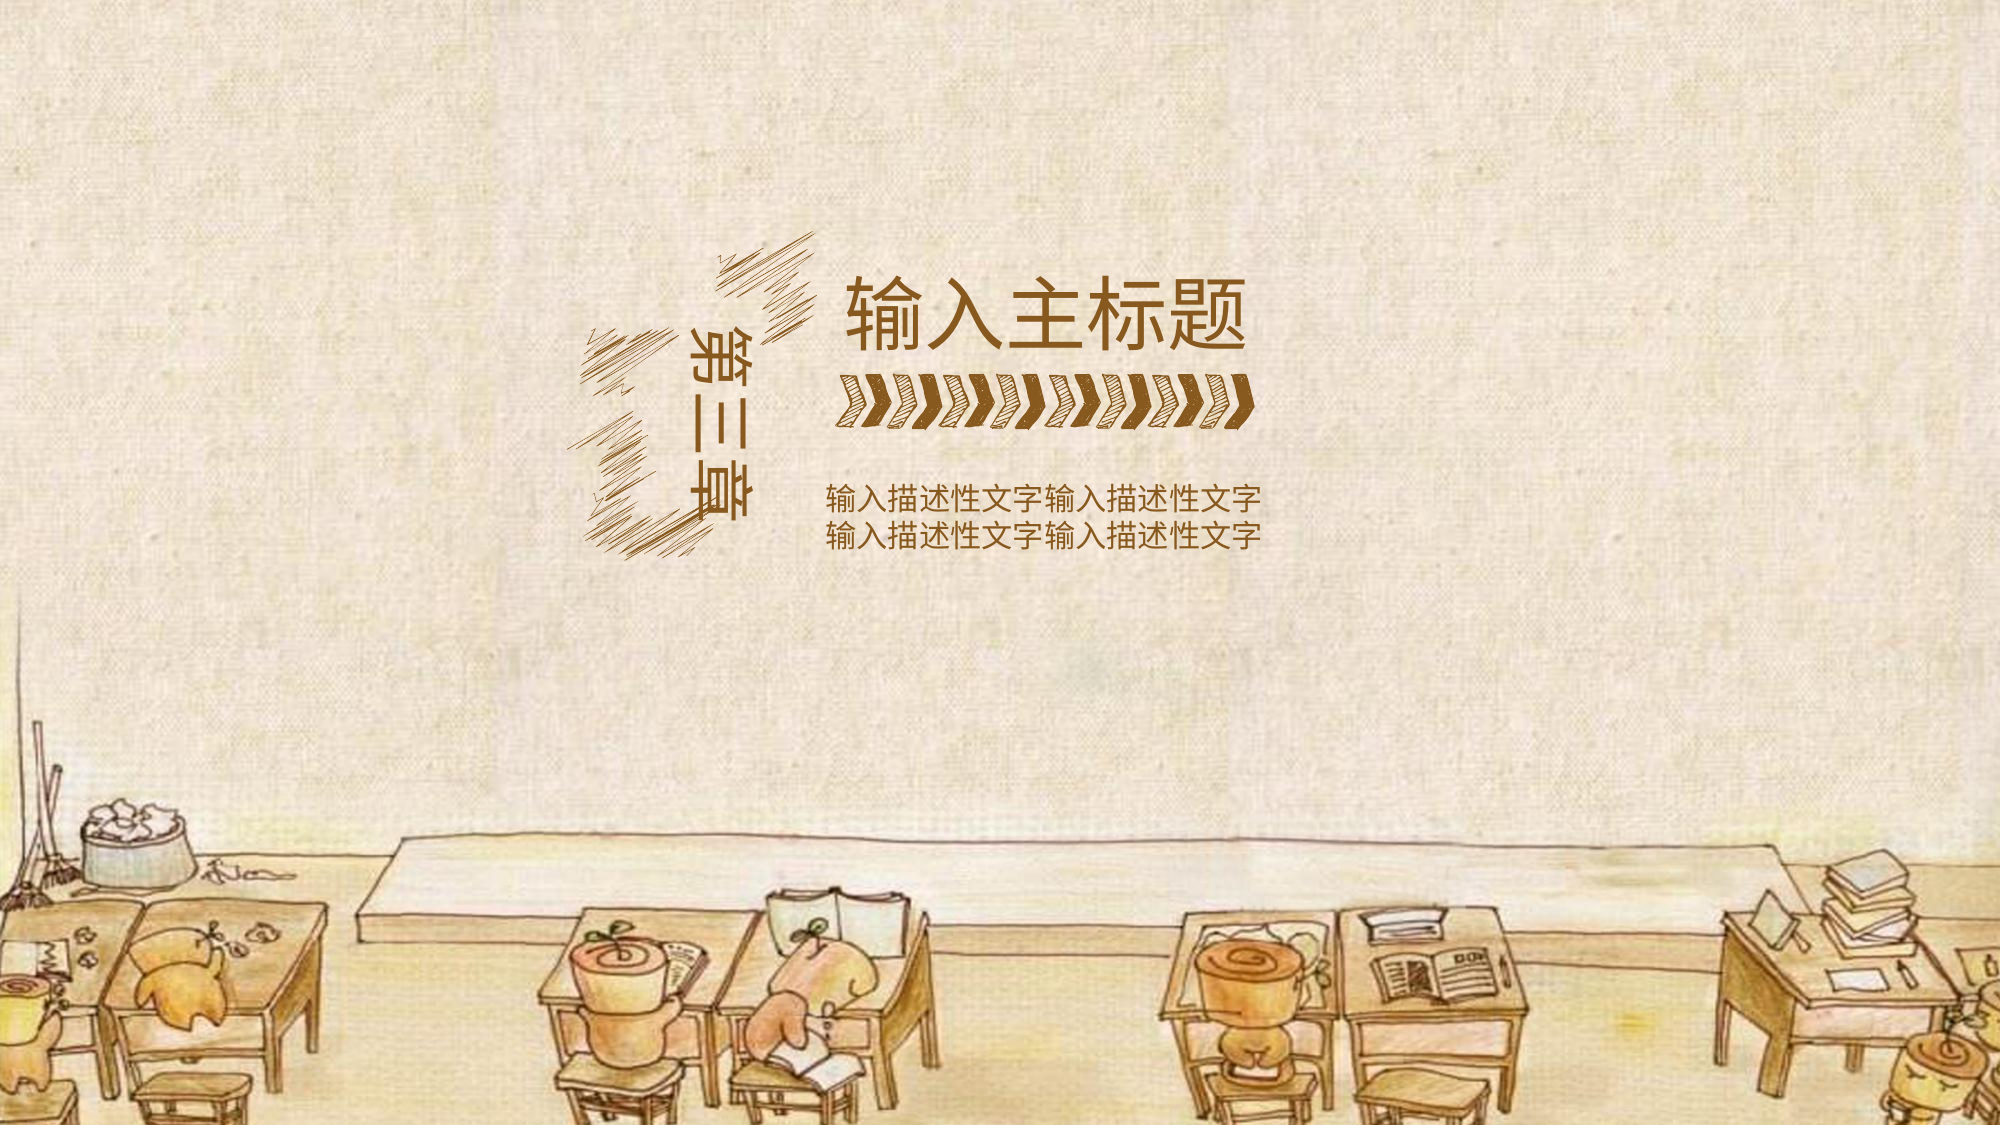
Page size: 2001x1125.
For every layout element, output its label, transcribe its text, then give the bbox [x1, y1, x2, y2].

text_box 输入主标题 [831, 257, 1288, 367]
picture [0, 0, 2000, 1125]
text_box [835, 373, 1256, 431]
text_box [566, 231, 817, 561]
text_box 输入描述性文字输入描述性文字 输入描述性文字输入描述性文字 [817, 473, 1301, 560]
